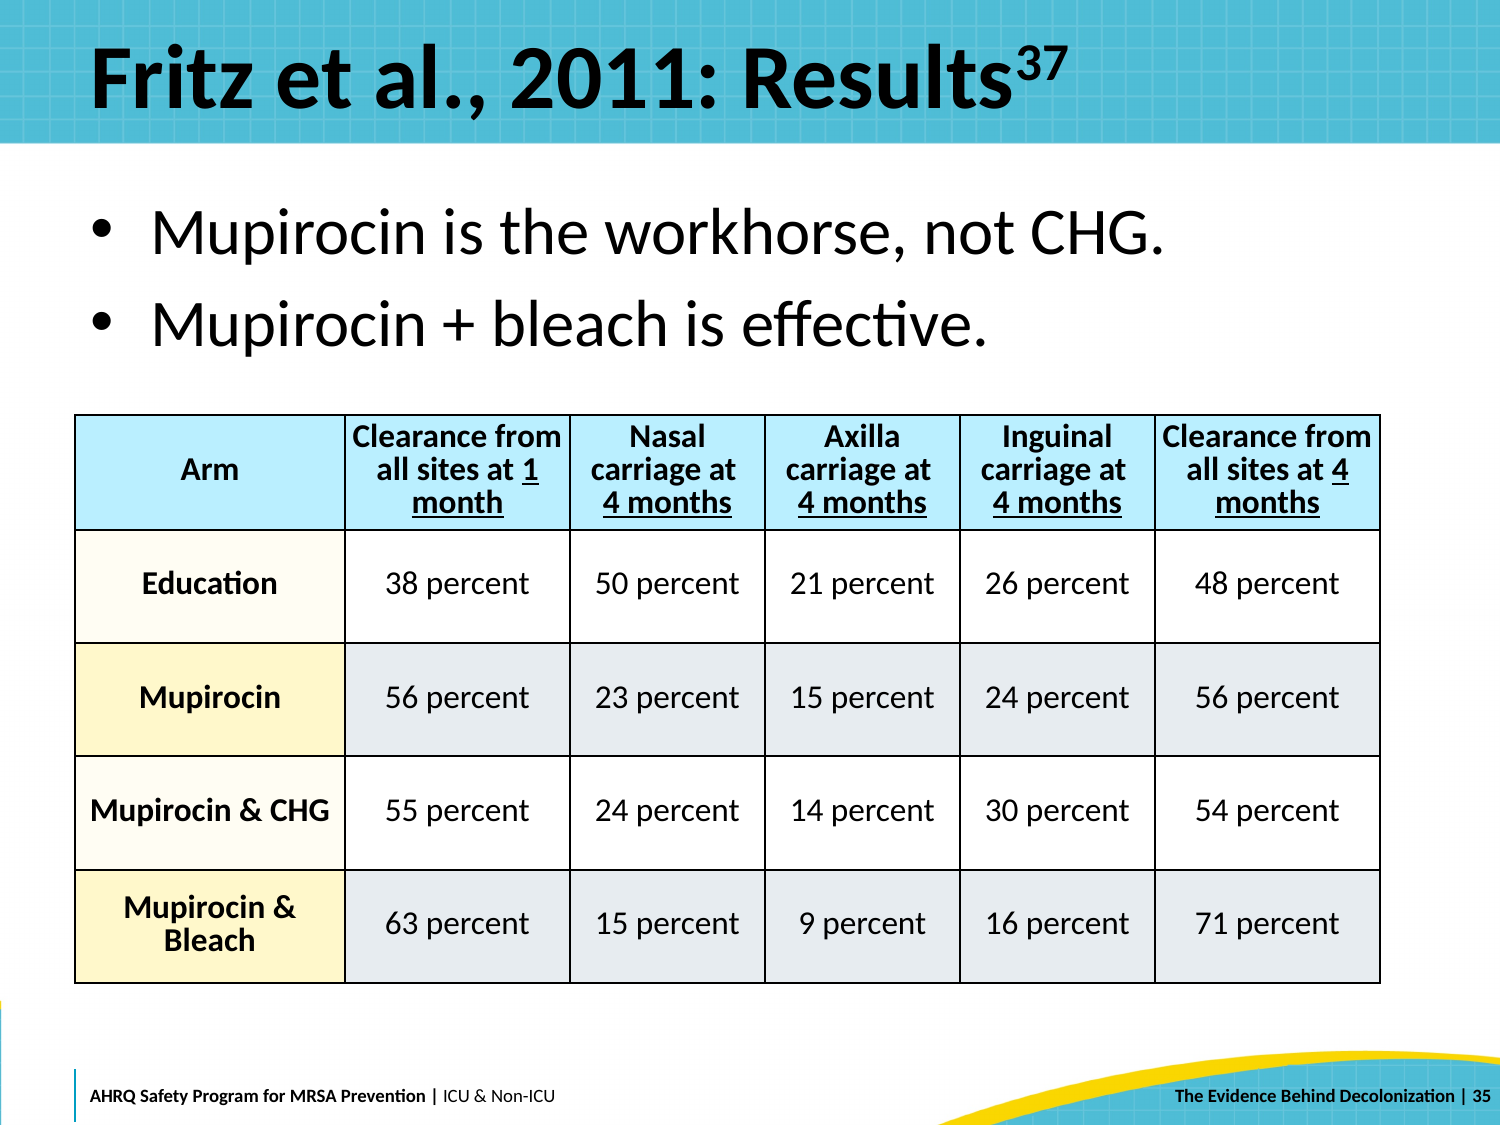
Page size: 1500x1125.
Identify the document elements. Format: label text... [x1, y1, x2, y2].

table_cell 71 percent [1156, 871, 1379, 982]
table_cell Mupirocin & CHG [76, 757, 344, 869]
table_cell Mupirocin & Bleach [76, 871, 344, 982]
table_cell 63 percent [346, 871, 569, 982]
table_cell 23 percent [571, 644, 764, 755]
table_cell 24 percent [571, 757, 764, 869]
picture [0, 0, 1500, 1125]
table_cell 54 percent [1156, 757, 1379, 869]
list Mupirocin is the workhorse, not CHG. Mupirocin + bleach is effective. [75, 179, 1425, 415]
table_header Arm [76, 416, 344, 529]
table_cell 24 percent [961, 644, 1154, 755]
table_cell 50 percent [571, 531, 764, 642]
table_header Clearance from all sites at 4 months [1156, 416, 1379, 529]
table_header Inguinal carriage at 4 months [961, 416, 1154, 529]
table_header Nasal carriage at 4 months [571, 416, 764, 529]
table_cell 21 percent [766, 531, 959, 642]
table_cell Mupirocin [76, 644, 344, 755]
table_header Clearance from all sites at 1 month [346, 416, 569, 529]
table_cell 15 percent [571, 871, 764, 982]
table_cell 56 percent [1156, 644, 1379, 755]
table_cell 55 percent [346, 757, 569, 869]
title Fritz et al., 2011: Results37 [75, 0, 1425, 150]
table_cell 9 percent [766, 871, 959, 982]
table_cell 15 percent [766, 644, 959, 755]
table_cell 26 percent [961, 531, 1154, 642]
table_cell 56 percent [346, 644, 569, 755]
table_cell 30 percent [961, 757, 1154, 869]
table_cell Education [76, 531, 344, 642]
table_cell 14 percent [766, 757, 959, 869]
table_cell 16 percent [961, 871, 1154, 982]
table_cell 38 percent [346, 531, 569, 642]
slide_number | 35 [1455, 1065, 1500, 1125]
table_cell 48 percent [1156, 531, 1379, 642]
table_header Axilla carriage at 4 months [766, 416, 959, 529]
